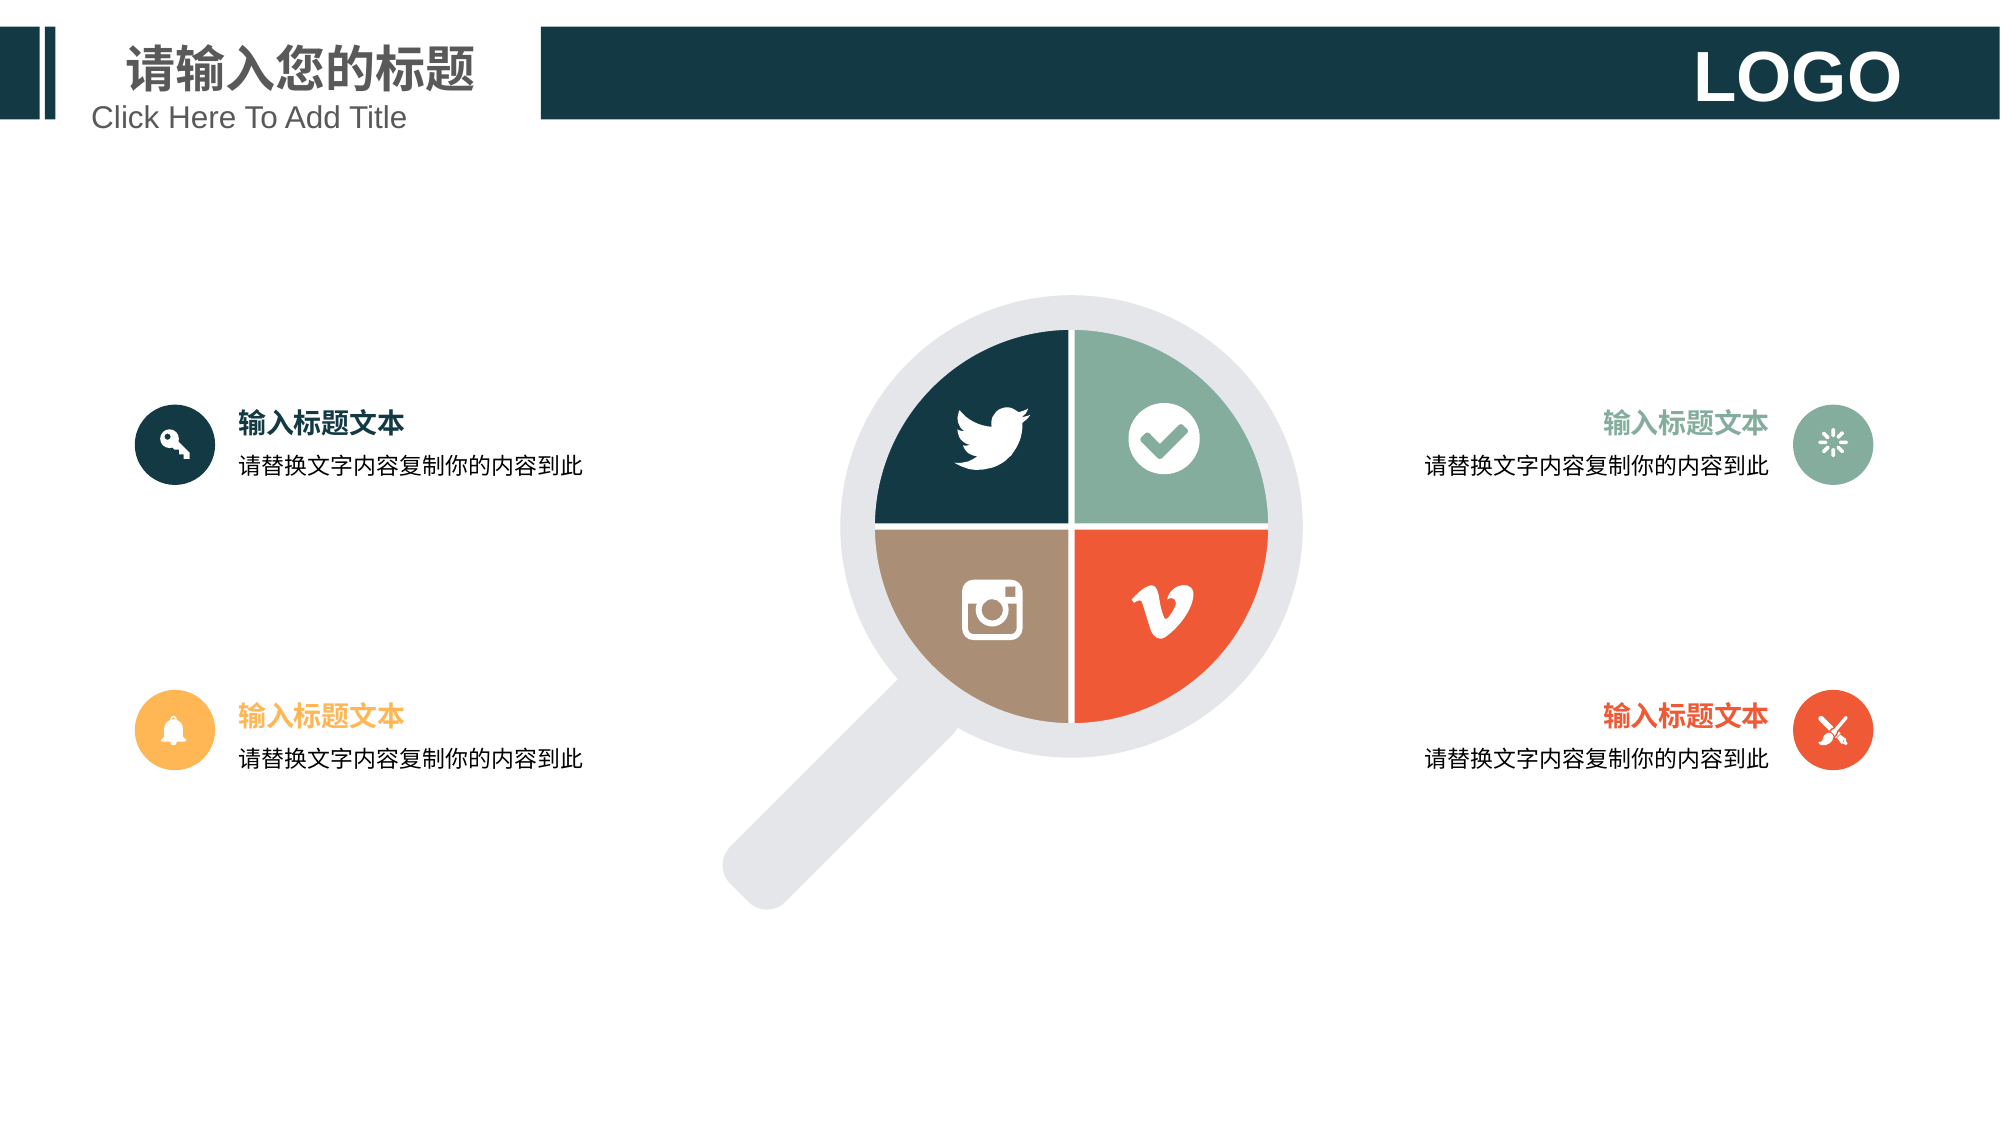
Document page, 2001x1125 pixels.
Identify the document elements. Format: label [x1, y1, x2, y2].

text_box [1368, 400, 1874, 823]
text_box [134, 400, 640, 823]
text_box [697, 295, 1303, 830]
